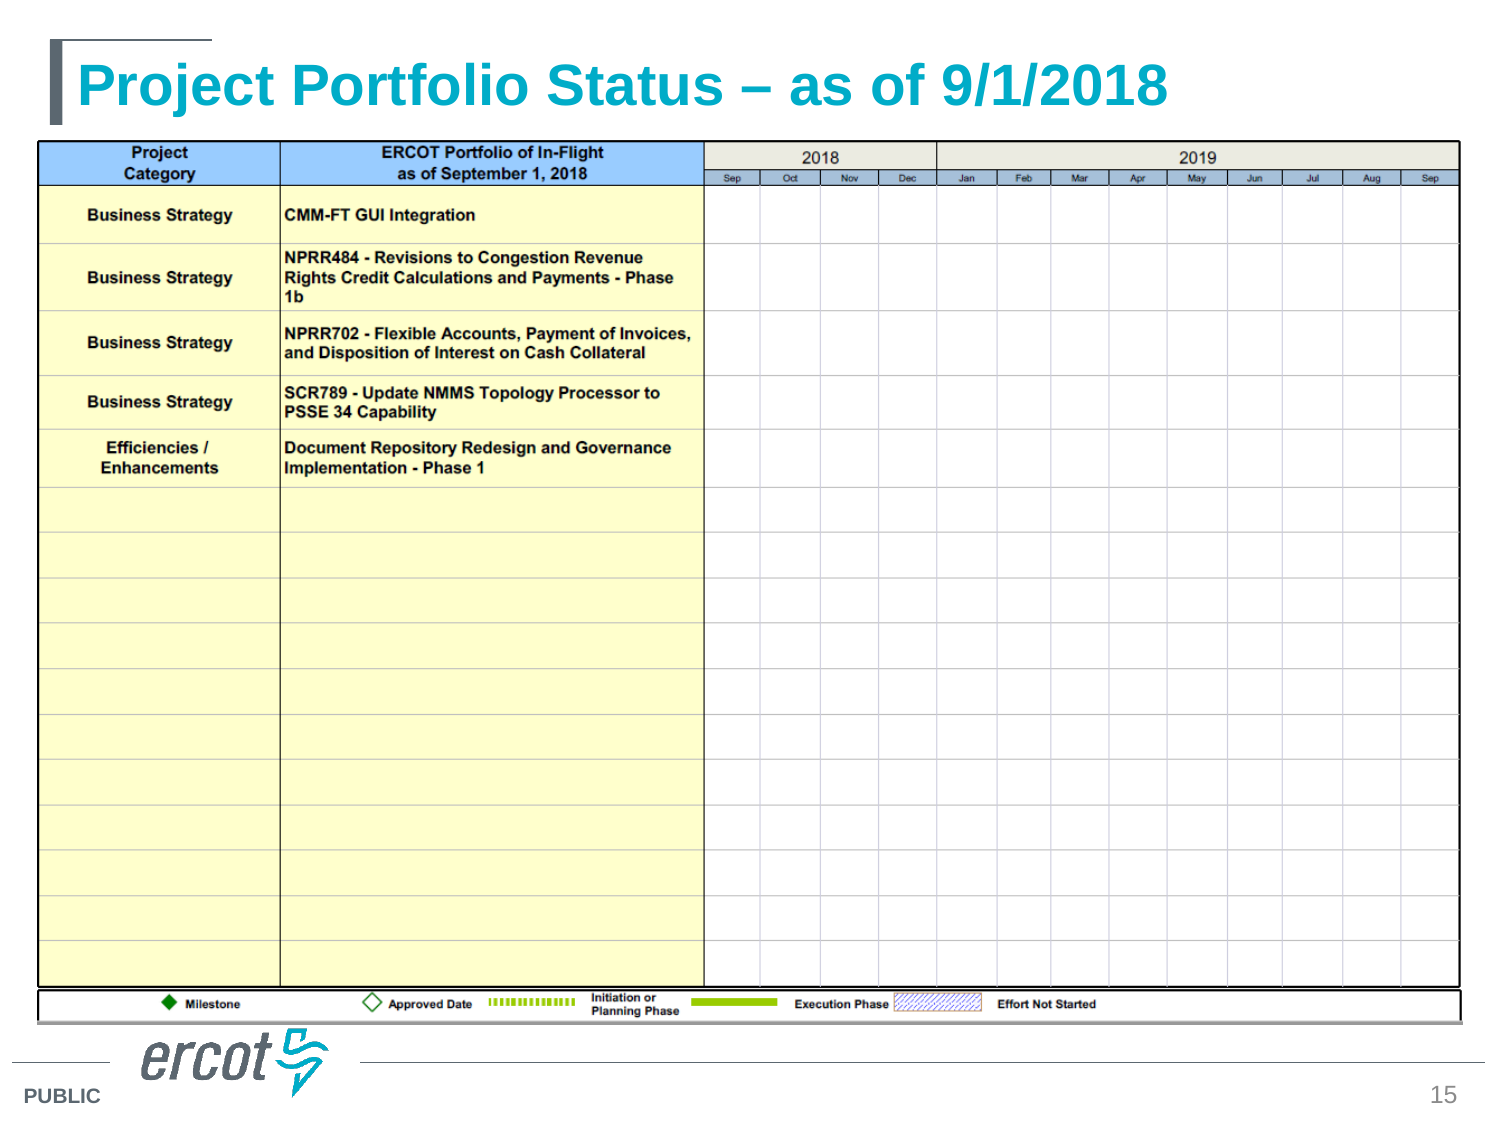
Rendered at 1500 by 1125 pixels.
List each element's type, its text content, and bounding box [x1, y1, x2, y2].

slide_number 15 [1412, 1076, 1475, 1112]
title Project Portfolio Status – as of 9/1/2018 [62, 39, 1263, 125]
picture [37, 139, 1463, 1100]
